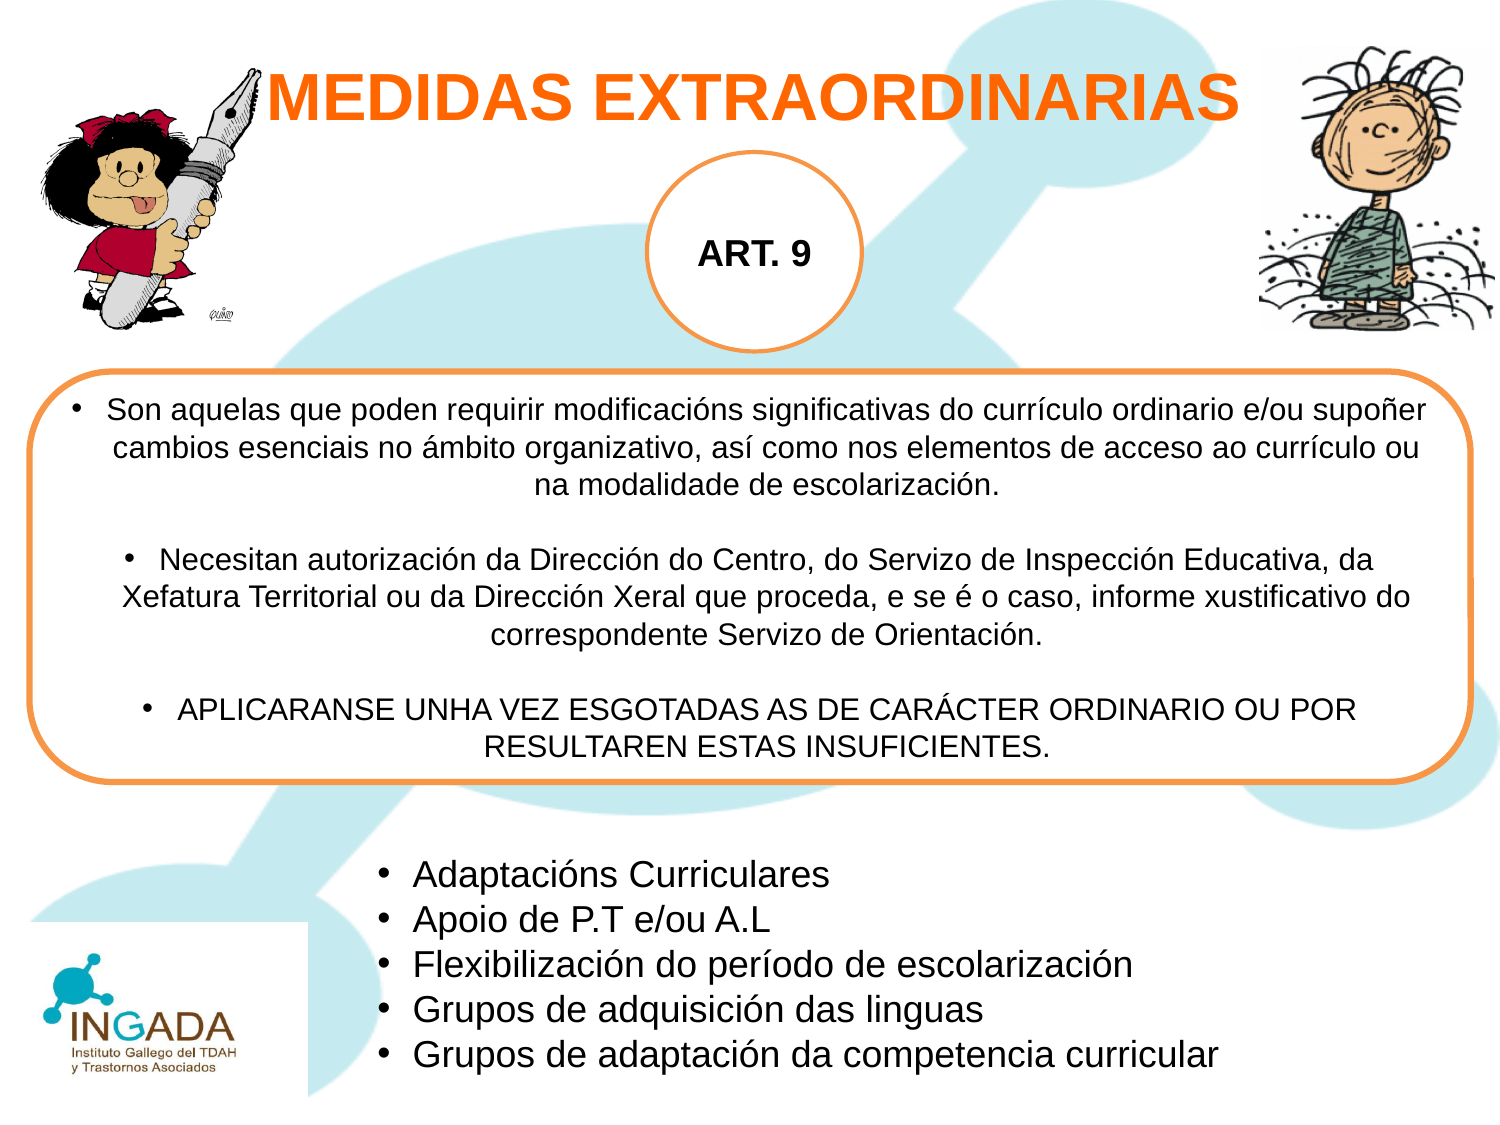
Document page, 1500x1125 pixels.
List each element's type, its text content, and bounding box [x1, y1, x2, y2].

picture [0, 0, 1500, 1125]
title MEDIDAS EXTRAORDINARIAS [198, 0, 1311, 190]
text_box Adaptacións Curriculares Apoio de P.T e/ou A.L Flexibilización do período de escolarización Grupos de adquisición das linguas Grupos de adaptación da competencia curricular [362, 843, 1429, 1083]
text_box Son aquelas que poden requirir modificacións significativas do currículo ordinario e/ou supoñer cambios esenciais no ámbito organizativo, así como nos elementos de acceso ao currículo ou na modalidade de escolarización. Necesitan autorización da Dirección do Centro, do Servizo de Inspección Educativa, da Xefatura Territorial ou da Dirección Xeral que proceda, e se é o caso, informe xustificativo do correspondente Servizo de Orientación. APLICARANSE UNHA VEZ ESGOTADAS AS DE CARÁCTER ORDINARIO OU POR RESULTAREN ESTAS INSUFICIENTES. [27, 369, 1473, 785]
text_box ART. 9 [644, 149, 864, 354]
